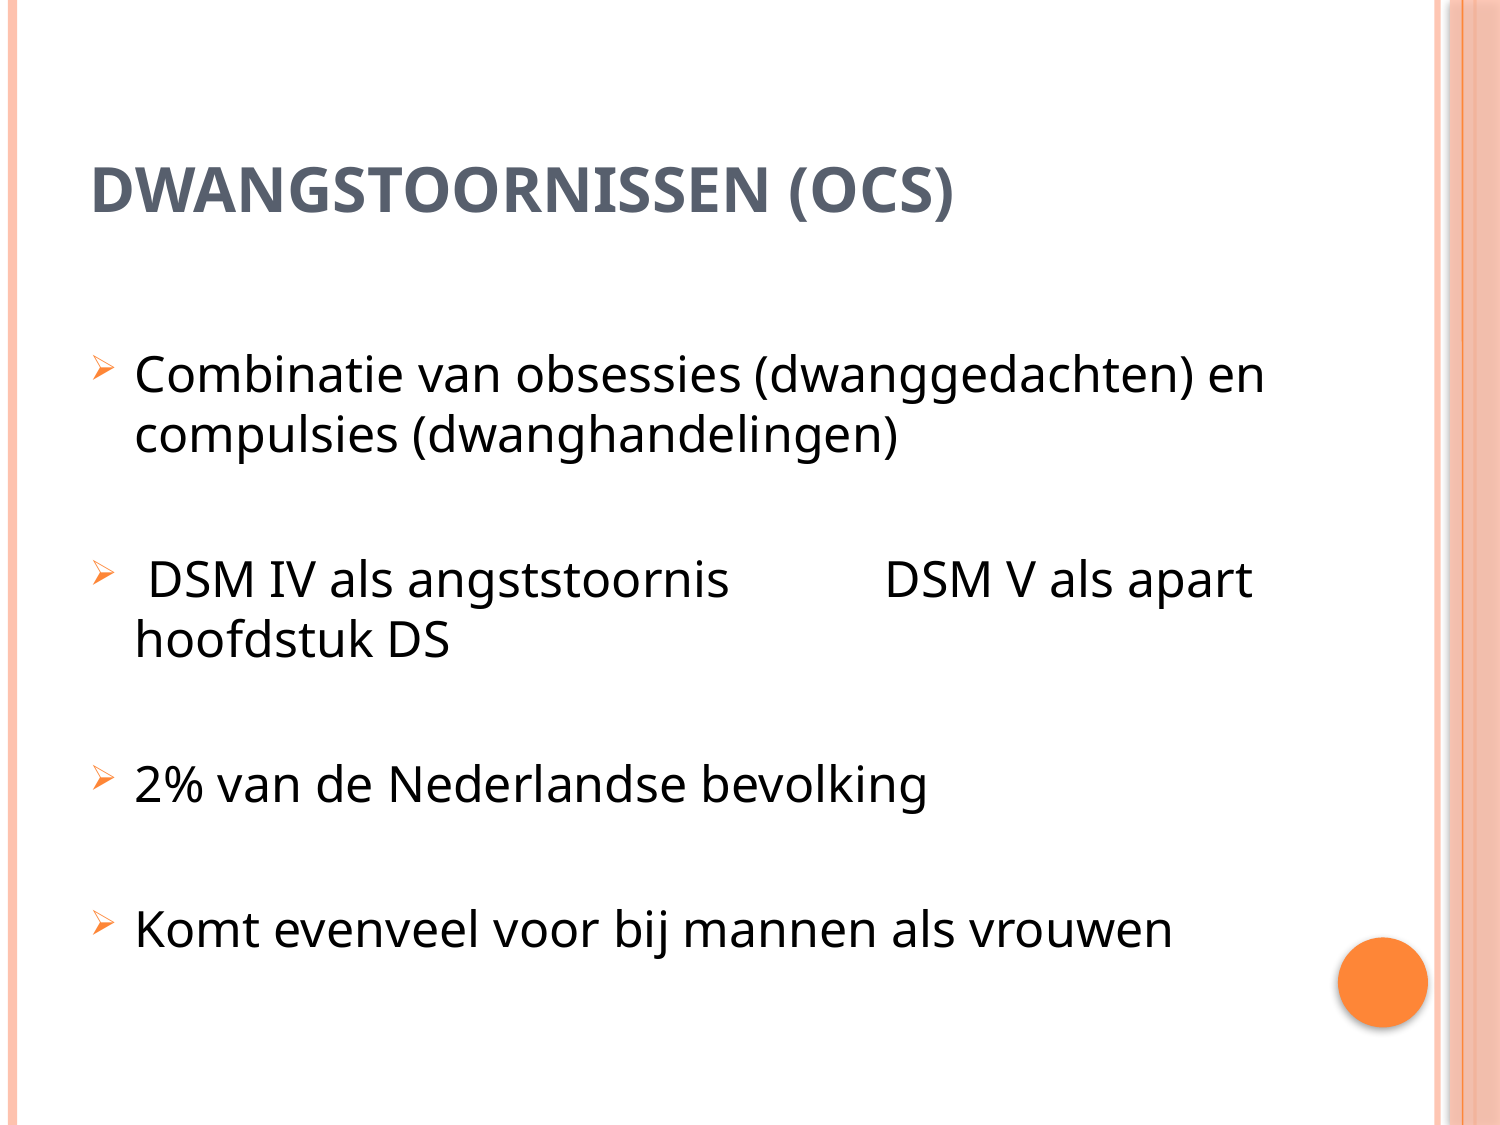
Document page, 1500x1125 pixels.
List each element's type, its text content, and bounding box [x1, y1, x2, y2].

title Dwangstoornissen (OCS) [75, 45, 1300, 233]
list Combinatie van obsessies (dwanggedachten) en compulsies (dwanghandelingen) DSM IV als angststoornis DSM V als apart hoofdstuk DS 2% van de Nederlandse bevolking Komt evenveel voor bij mannen als vrouwen [75, 262, 1300, 1062]
